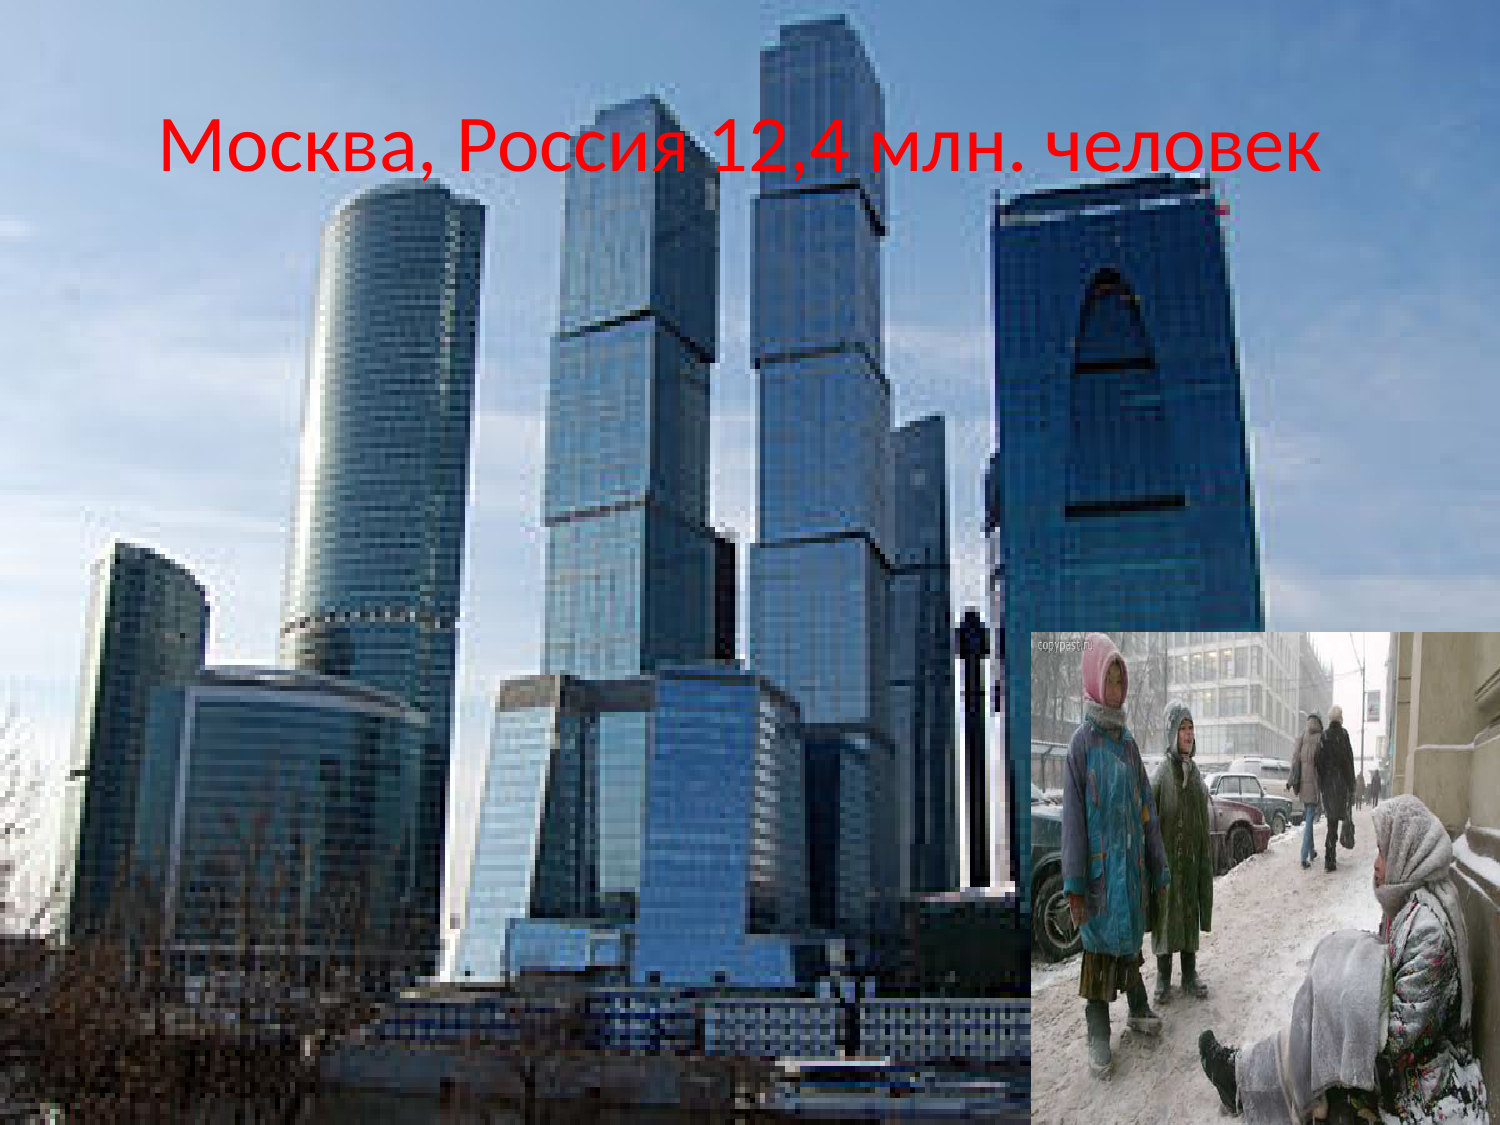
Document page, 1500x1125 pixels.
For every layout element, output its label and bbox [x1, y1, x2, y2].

list [1031, 632, 1500, 1125]
picture [0, 0, 1500, 1125]
